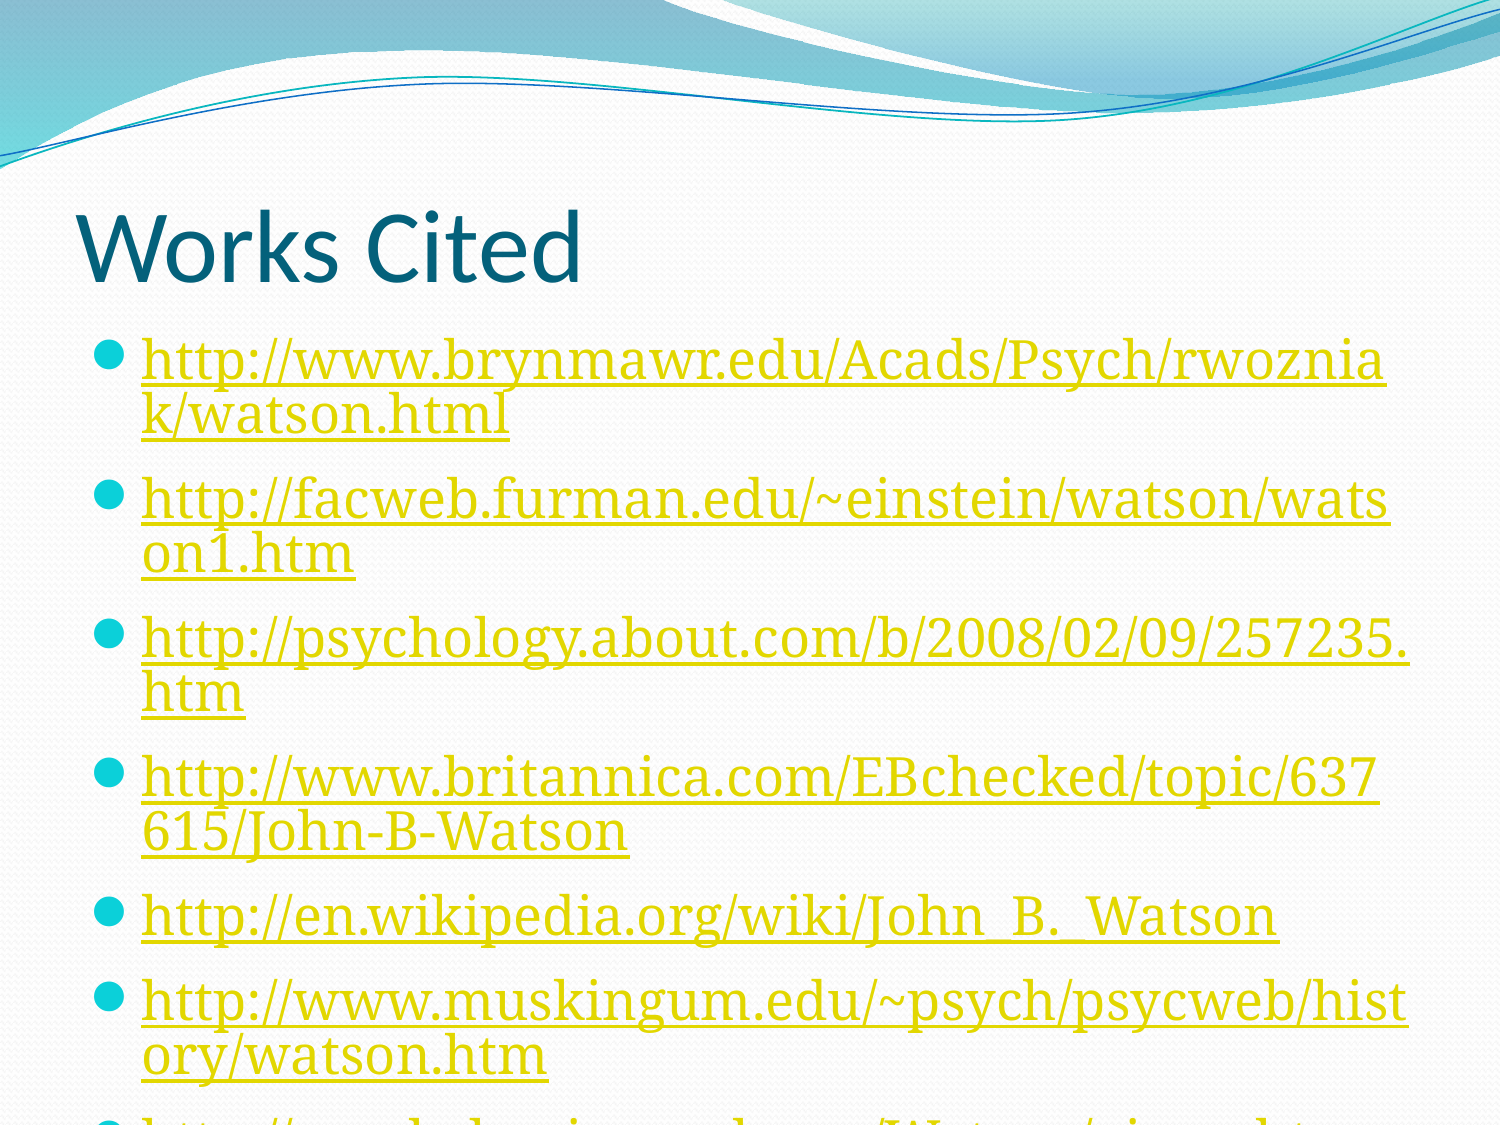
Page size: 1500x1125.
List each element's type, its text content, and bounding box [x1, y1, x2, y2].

list http://www.brynmawr.edu/Acads/Psych/rwozniak/watson.html http://facweb.furman.edu/~einstein/watson/watson1.htm http://psychology.about.com/b/2008/02/09/257235.htm http://www.britannica.com/EBchecked/topic/637615/John-B-Watson http://en.wikipedia.org/wiki/John_B._Watson http://www.muskingum.edu/~psych/psycweb/history/watson.htm http://psychclassics.yorku.ca/Watson/views.htm http://www.pbs.org/wgbh/aso/databank/entries/bhwats.html [75, 317, 1425, 1038]
title Works Cited [75, 115, 1425, 303]
